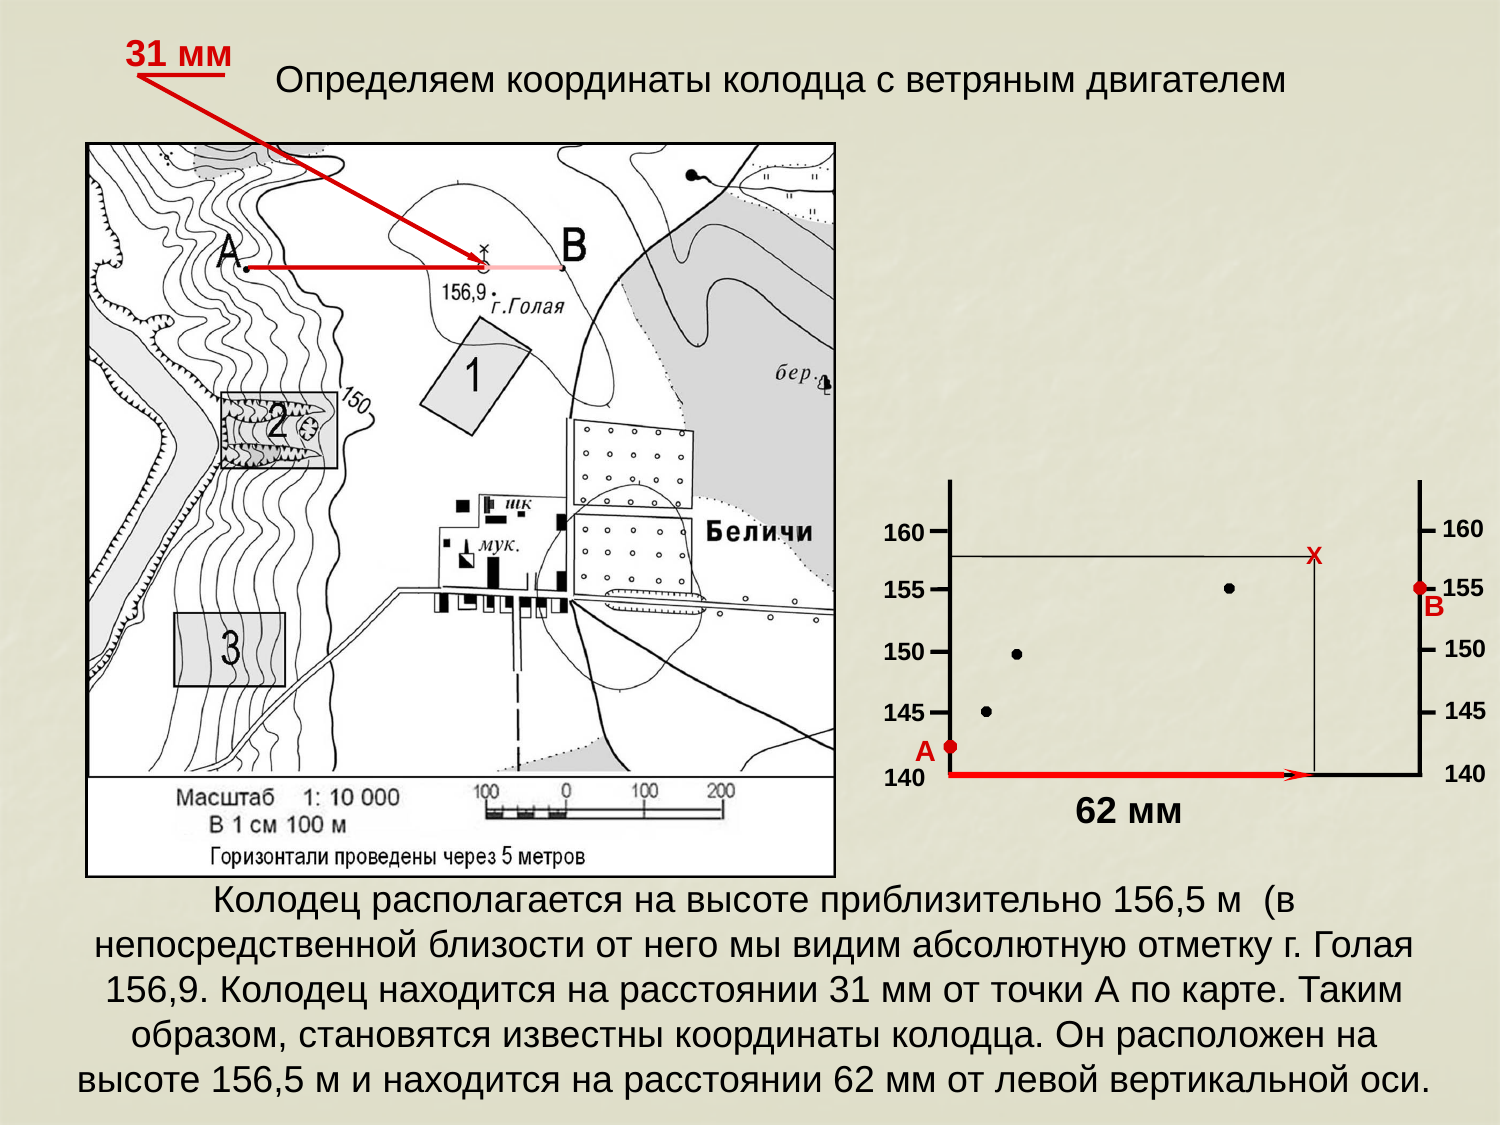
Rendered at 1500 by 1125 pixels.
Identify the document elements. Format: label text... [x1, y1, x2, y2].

text_box 140 [1409, 750, 1500, 795]
text_box 160 [1407, 505, 1500, 551]
text_box 155 [1407, 564, 1500, 609]
text_box [981, 707, 991, 717]
text_box 150 [848, 628, 961, 674]
text_box [1012, 649, 1022, 659]
text_box 160 [848, 508, 961, 554]
text_box 140 [848, 753, 961, 799]
text_box 150 [1409, 624, 1500, 670]
text_box В [1409, 580, 1472, 631]
text_box 62 мм [1035, 778, 1223, 839]
text_box 31 мм [88, 21, 270, 82]
text_box 145 [1409, 687, 1500, 733]
text_box Колодец располагается на высоте приблизительно 156,5 м (в непосредственной близости от него мы видим абсолютную отметку г. Голая 156,9. Колодец находится на расстоянии 31 мм от точки А по карте. Таким образом, становятся известны координаты колодца. Он расположен на высоте 156,5 м и находится на расстоянии 62 мм от левой вертикальной оси. [50, 867, 1460, 1108]
text_box Определяем координаты колодца с ветряным двигателем [200, 47, 1363, 108]
text_box [1224, 584, 1234, 593]
text_box [1293, 770, 1315, 780]
text_box 145 [848, 689, 961, 734]
text_box А [899, 724, 963, 775]
text_box 155 [848, 565, 961, 611]
text_box Х [1264, 532, 1365, 577]
picture [85, 141, 836, 878]
